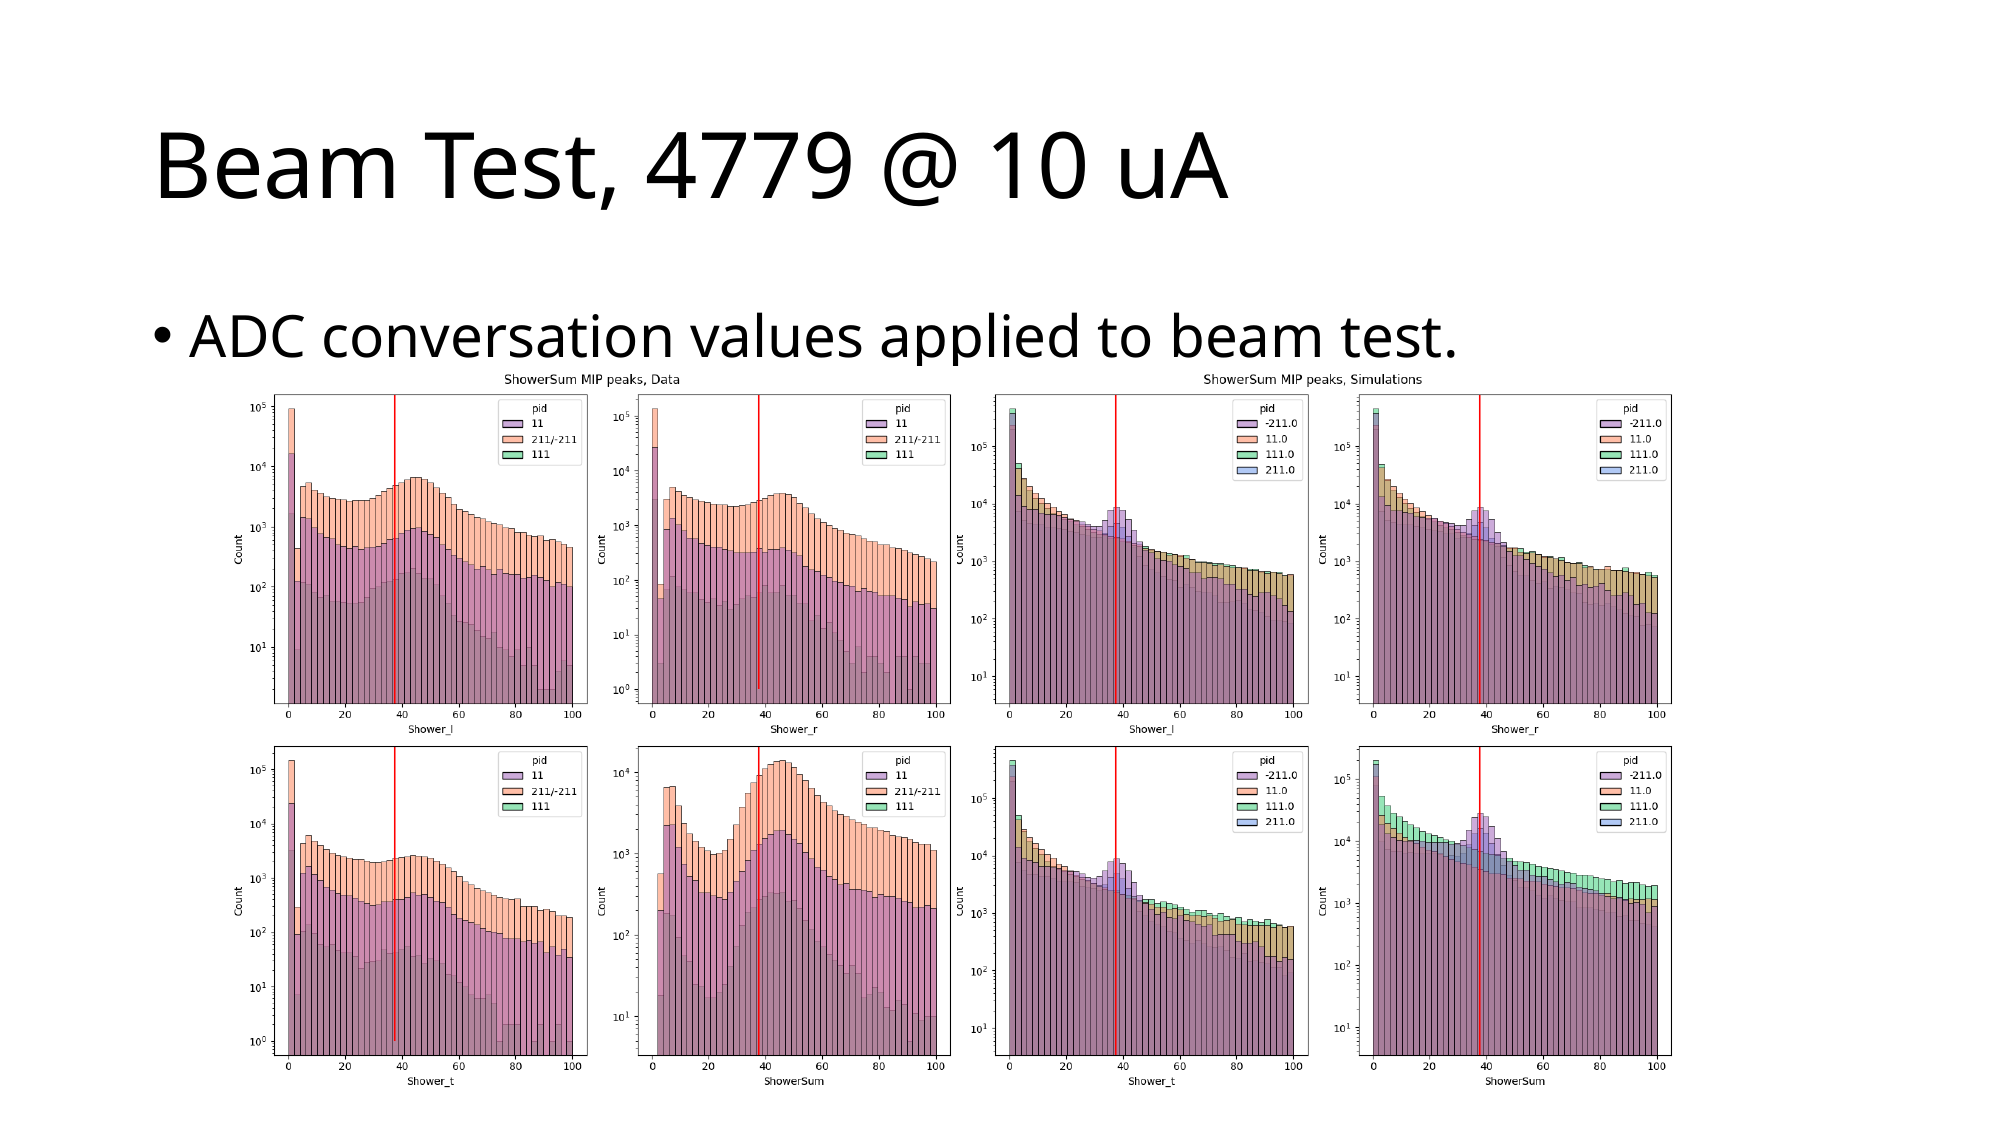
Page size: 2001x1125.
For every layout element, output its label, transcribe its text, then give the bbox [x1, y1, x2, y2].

title Beam Test, 4779 @ 10 uA [137, 59, 1863, 278]
list ADC conversation values applied to beam test. [137, 299, 1863, 1014]
picture [225, 366, 1679, 1094]
